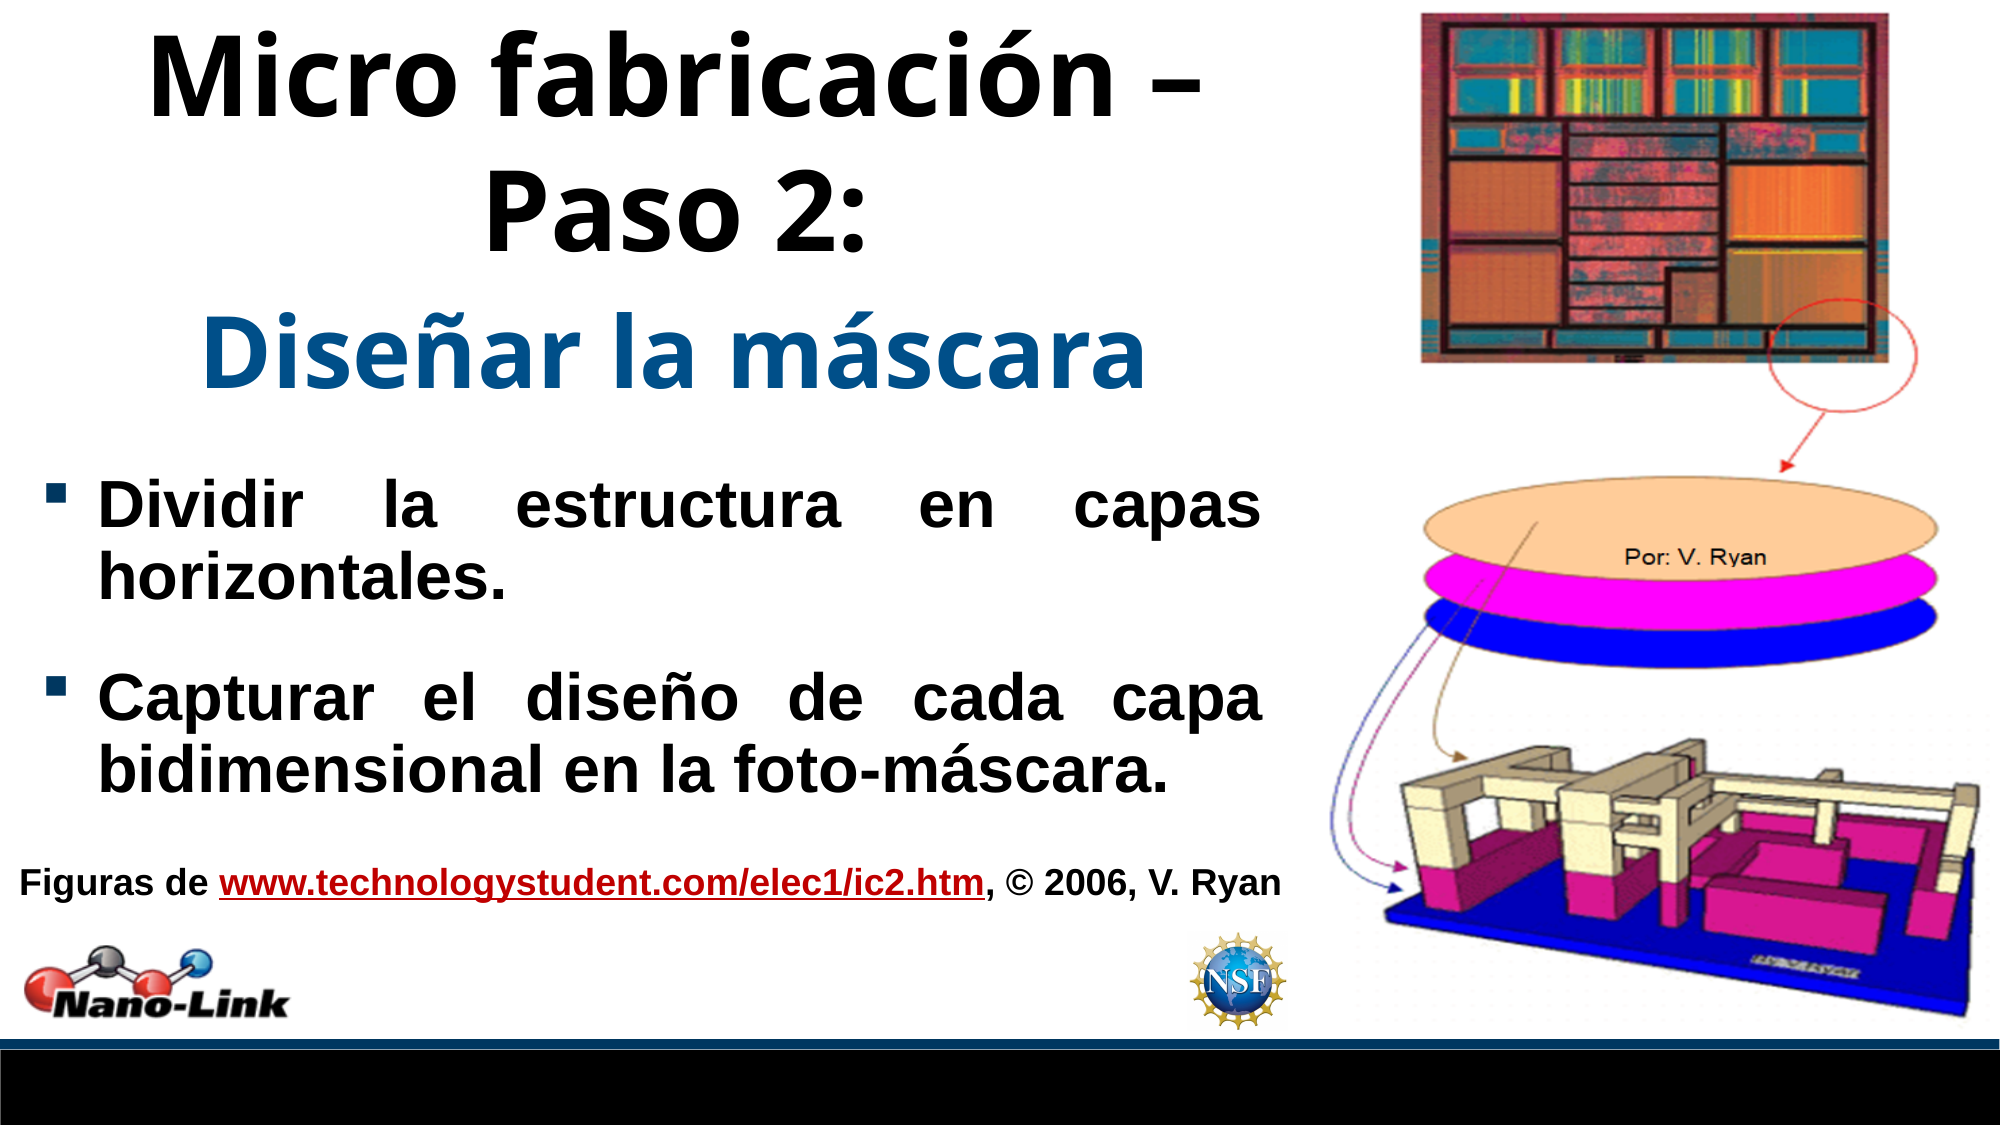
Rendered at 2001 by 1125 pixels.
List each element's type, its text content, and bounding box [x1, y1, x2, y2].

picture [1186, 931, 1289, 1032]
text_box Dividir la estructura en capas horizontales. Capturar el diseño de cada capa bidimensional en la foto-máscara. [40, 462, 1264, 850]
picture [16, 935, 305, 1032]
text_box Figuras de www.technologystudent.com/elec1/ic2.htm, © 2006, V. Ryan [4, 850, 1309, 911]
picture [1311, 6, 1994, 1032]
text_box Micro fabricación – Paso 2: Diseñar la máscara [0, 12, 1309, 400]
